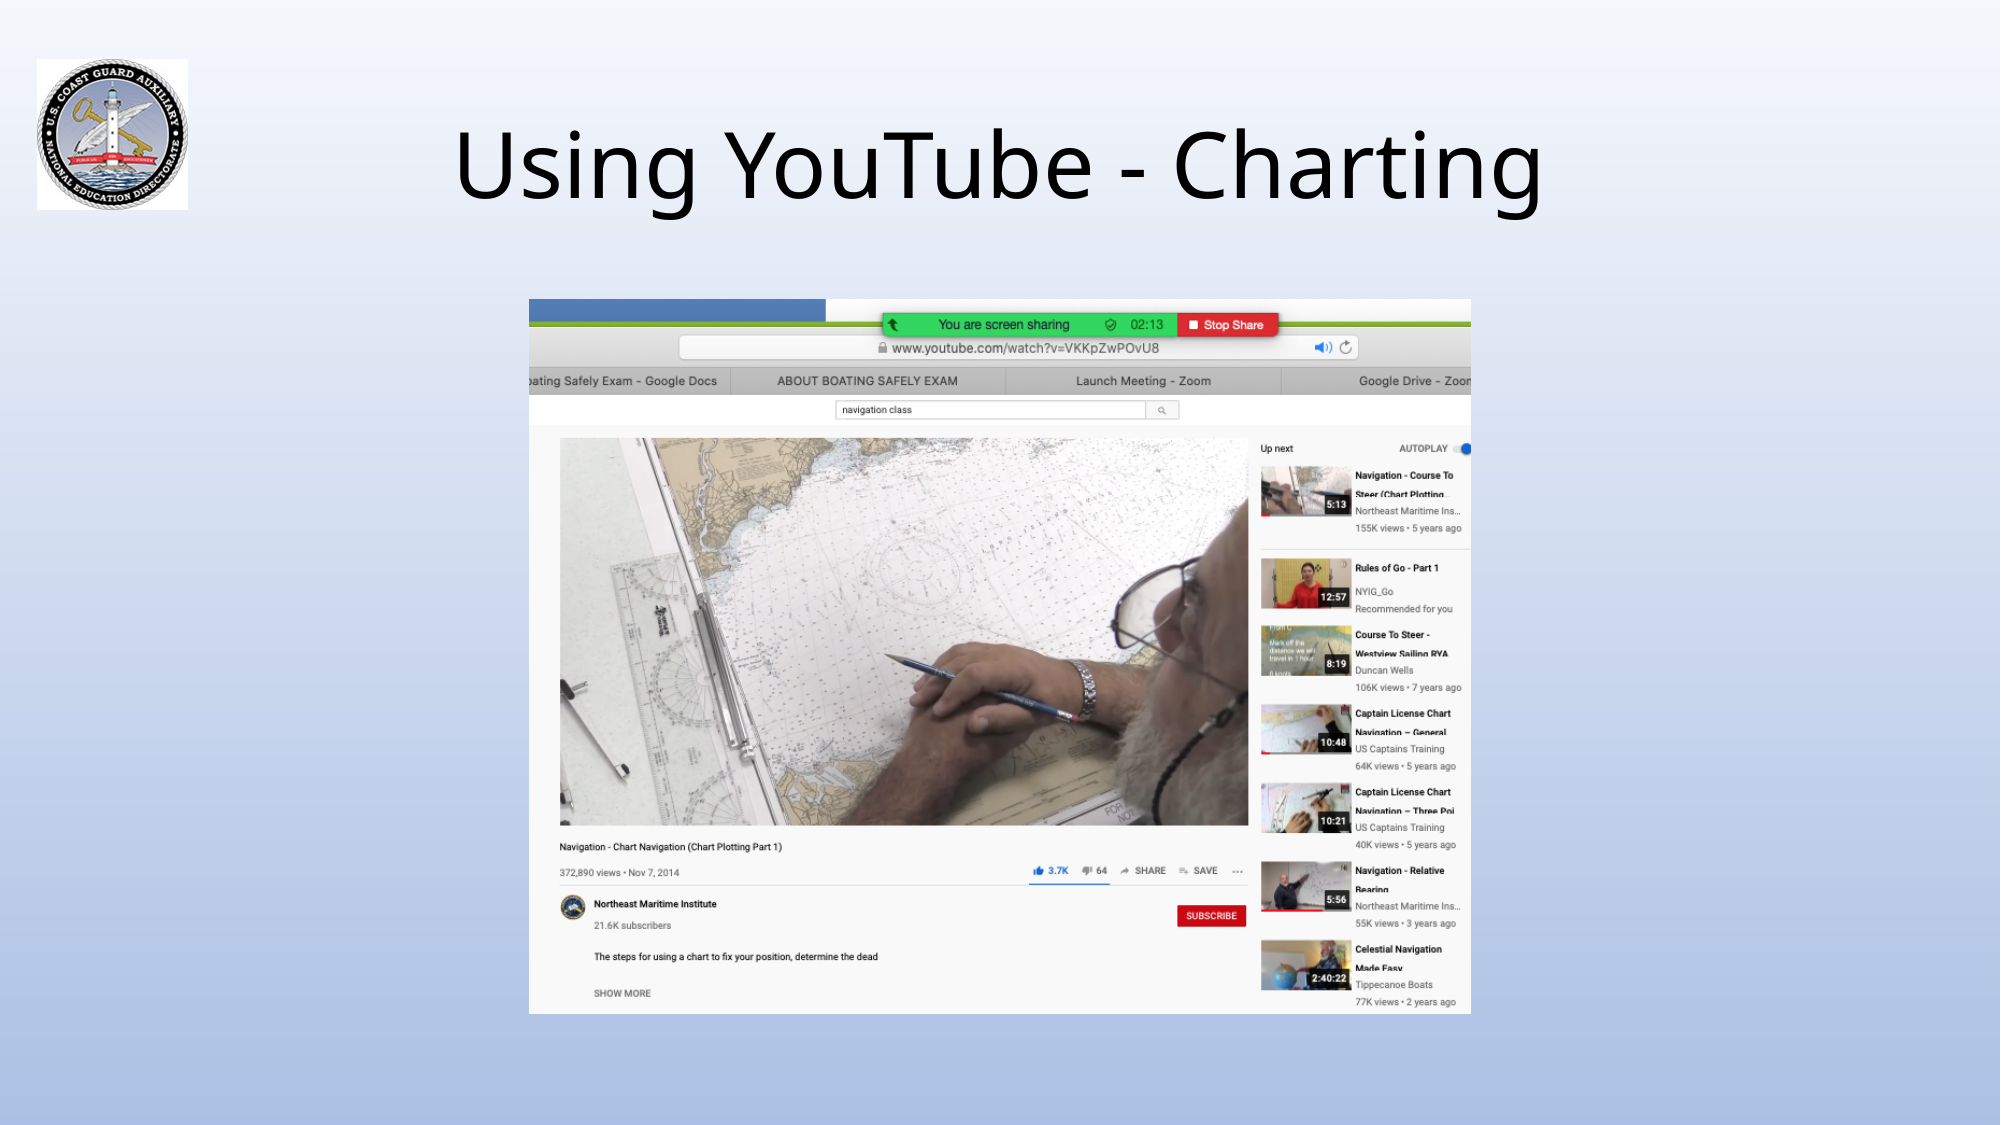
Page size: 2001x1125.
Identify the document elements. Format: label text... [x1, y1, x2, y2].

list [529, 299, 1471, 1014]
title Using YouTube - Charting [137, 59, 1863, 278]
picture [37, 59, 188, 210]
